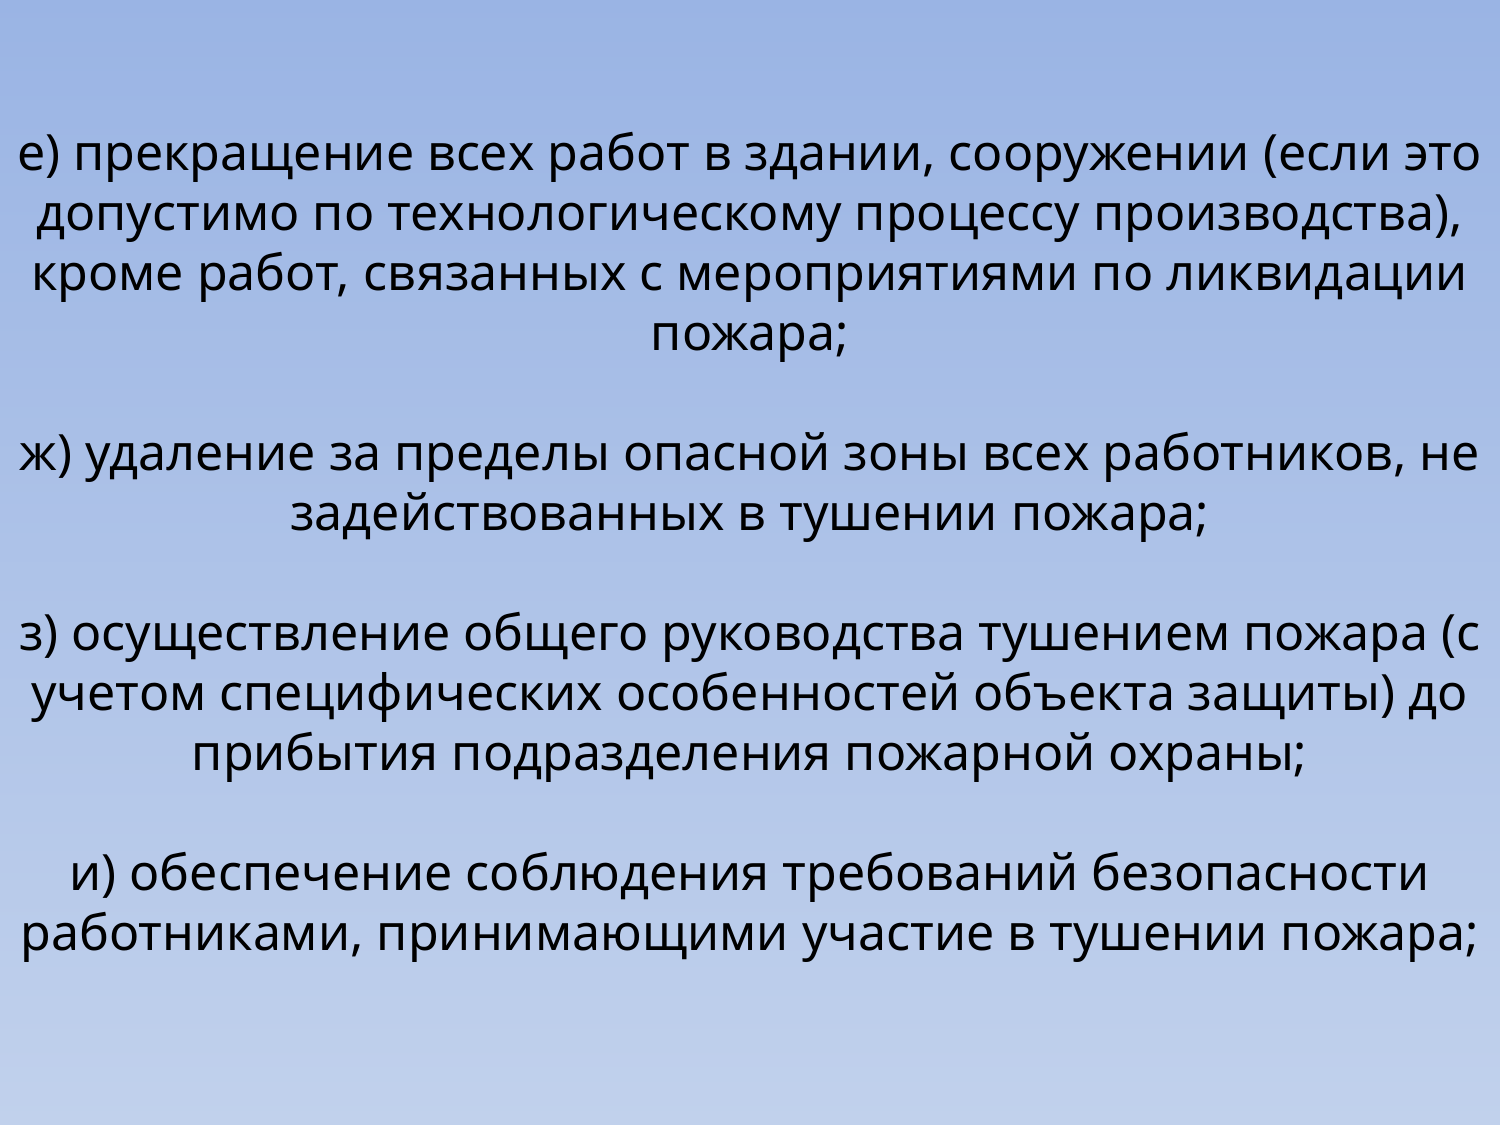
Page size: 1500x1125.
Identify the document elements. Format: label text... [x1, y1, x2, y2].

title е) прекращение всех работ в здании, сооружении (если это допустимо по технологическому процессу производства), кроме работ, связанных с мероприятиями по ликвидации пожара; ж) удаление за пределы опасной зоны всех работников, не задействованных в тушении пожара; з) осуществление общего руководства тушением пожара (с учетом специфических особенностей объекта защиты) до прибытия подразделения пожарной охраны; и) обеспечение соблюдения требований безопасности работниками, принимающими участие в тушении пожара; [0, 0, 1500, 1125]
